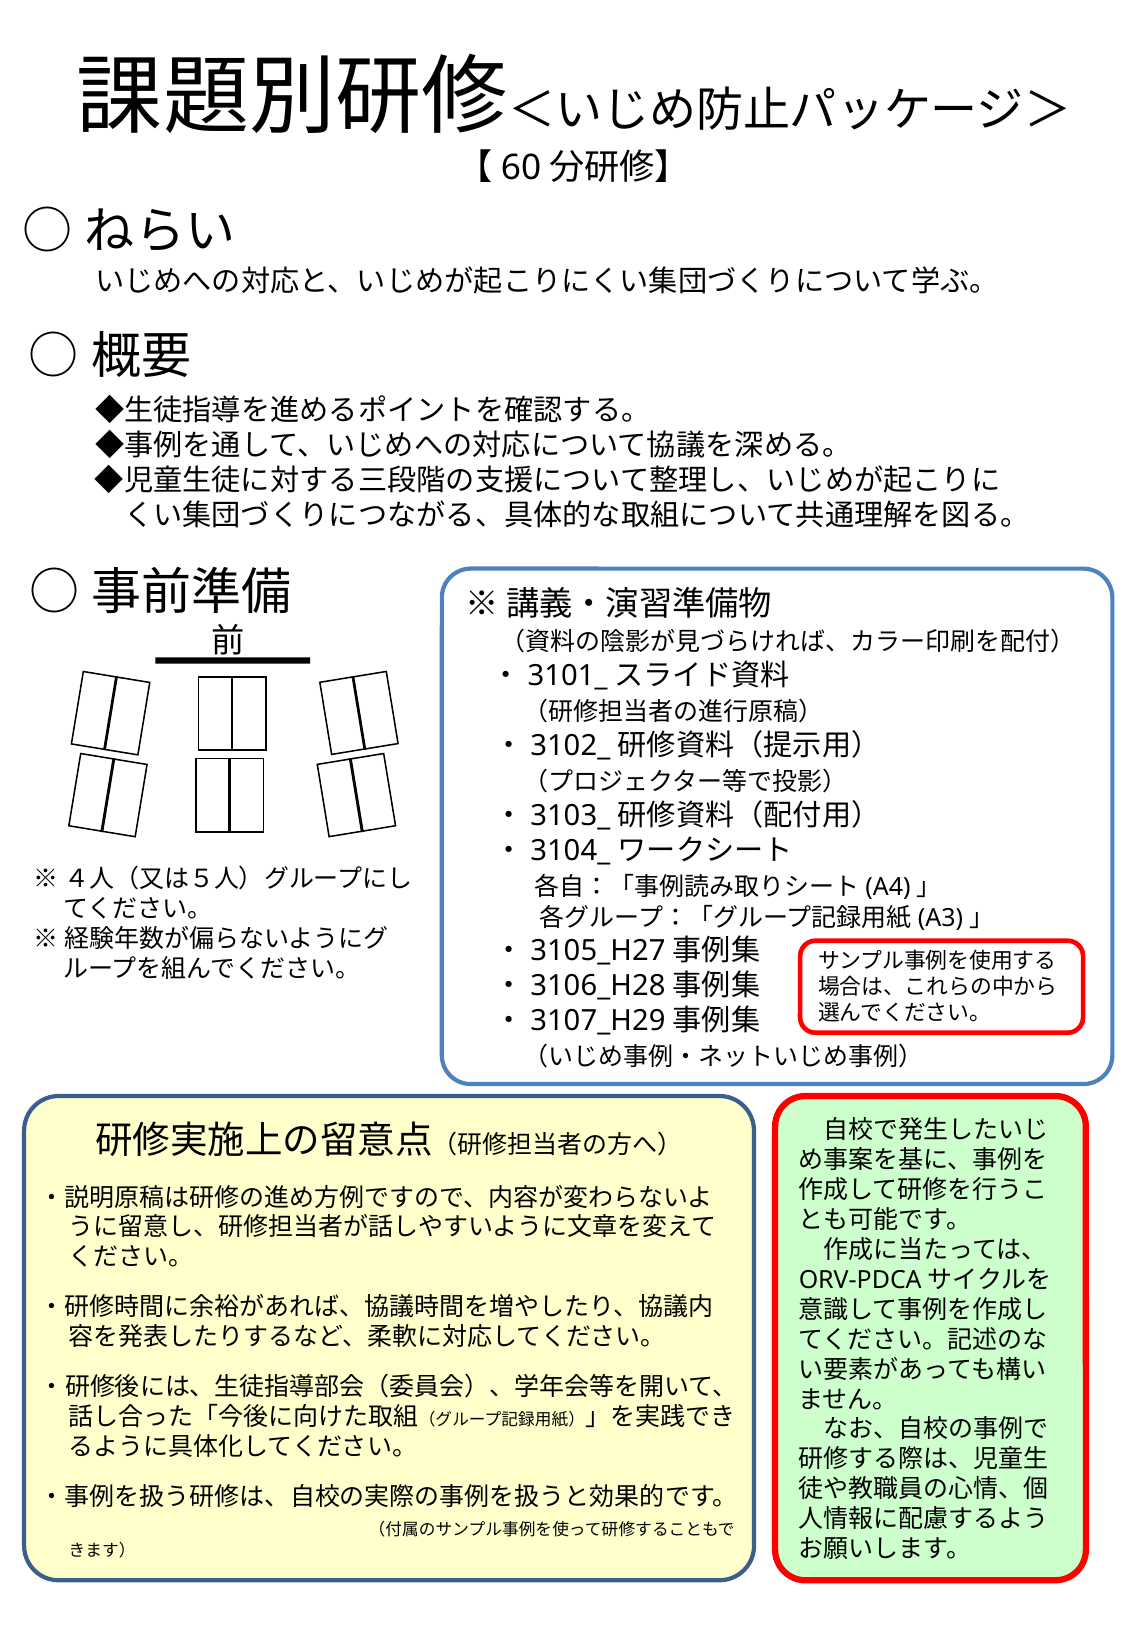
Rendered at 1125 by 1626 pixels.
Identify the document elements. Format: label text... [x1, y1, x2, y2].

text_box 自校で発生したいじめ事案を基に、事例を作成して研修を行うことも可能です。 作成に当たっては、ORV-PDCAサイクルを意識して事例を作成してください。記述のない要素があっても構いません。 なお、自校の事例で研修する際は、児童生徒や教職員の心情、個人情報に配慮するようお願いします。 [773, 1093, 1089, 1583]
text_box ◆生徒指導を進めるポイントを確認する。 ◆事例を通して、いじめへの対応について協議を深める。 ◆児童生徒に対する三段階の支援について整理し、いじめが起こりに くい集団づくりにつながる、具体的な取組について共通理解を図る。 [50, 384, 1086, 539]
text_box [74, 611, 393, 833]
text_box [799, 938, 1087, 1035]
text_box ○ねらい [8, 190, 250, 266]
text_box いじめへの対応と、いじめが起こりにくい集団づくりについて学ぶ。 [50, 254, 1061, 305]
text_box ※講義・演習準備物 （資料の陰影が見づらければ、カラー印刷を配付） ・3101_スライド資料 （研修担当者の進行原稿） ・3102_研修資料（提示用） （プロジェクター等で投影） ・3103_研修資料（配付用） ・3104_ワークシート 各自：「事例読み取りシート(A4)」 各グループ：「グループ記録用紙(A3)」 ・3105_H27事例集 ・3106_H28事例集 ・3107_H29事例集 （いじめ事例・ネットいじめ事例） [439, 566, 1115, 1087]
text_box ○事前準備 [14, 552, 307, 628]
title 課題別研修＜いじめ防止パッケージ＞ 【60分研修】 [47, 9, 1101, 218]
text_box 研修実施上の留意点（研修担当者の方へ） ・説明原稿は研修の進め方例ですので、内容が変わらないように留意し、研修担当者が話しやすいように文章を変えてください。 ・研修時間に余裕があれば、協議時間を増やしたり、協議内容を発表したりするなど、柔軟に対応してください。 ・研修後には、生徒指導部会（委員会）、学年会等を開いて、話し合った「今後に向けた取組（グループ記録用紙）」を実践できるように具体化してください。 ・事例を扱う研修は、自校の実際の事例を扱うと効果的です。 （付属のサンプル事例を使って研修することもできます） [21, 1093, 757, 1583]
text_box ※４人（又は５人）グループにしてください。 ※経験年数が偏らないようにグループを組んでください。 [18, 855, 428, 1021]
text_box ○概要 [14, 316, 206, 391]
